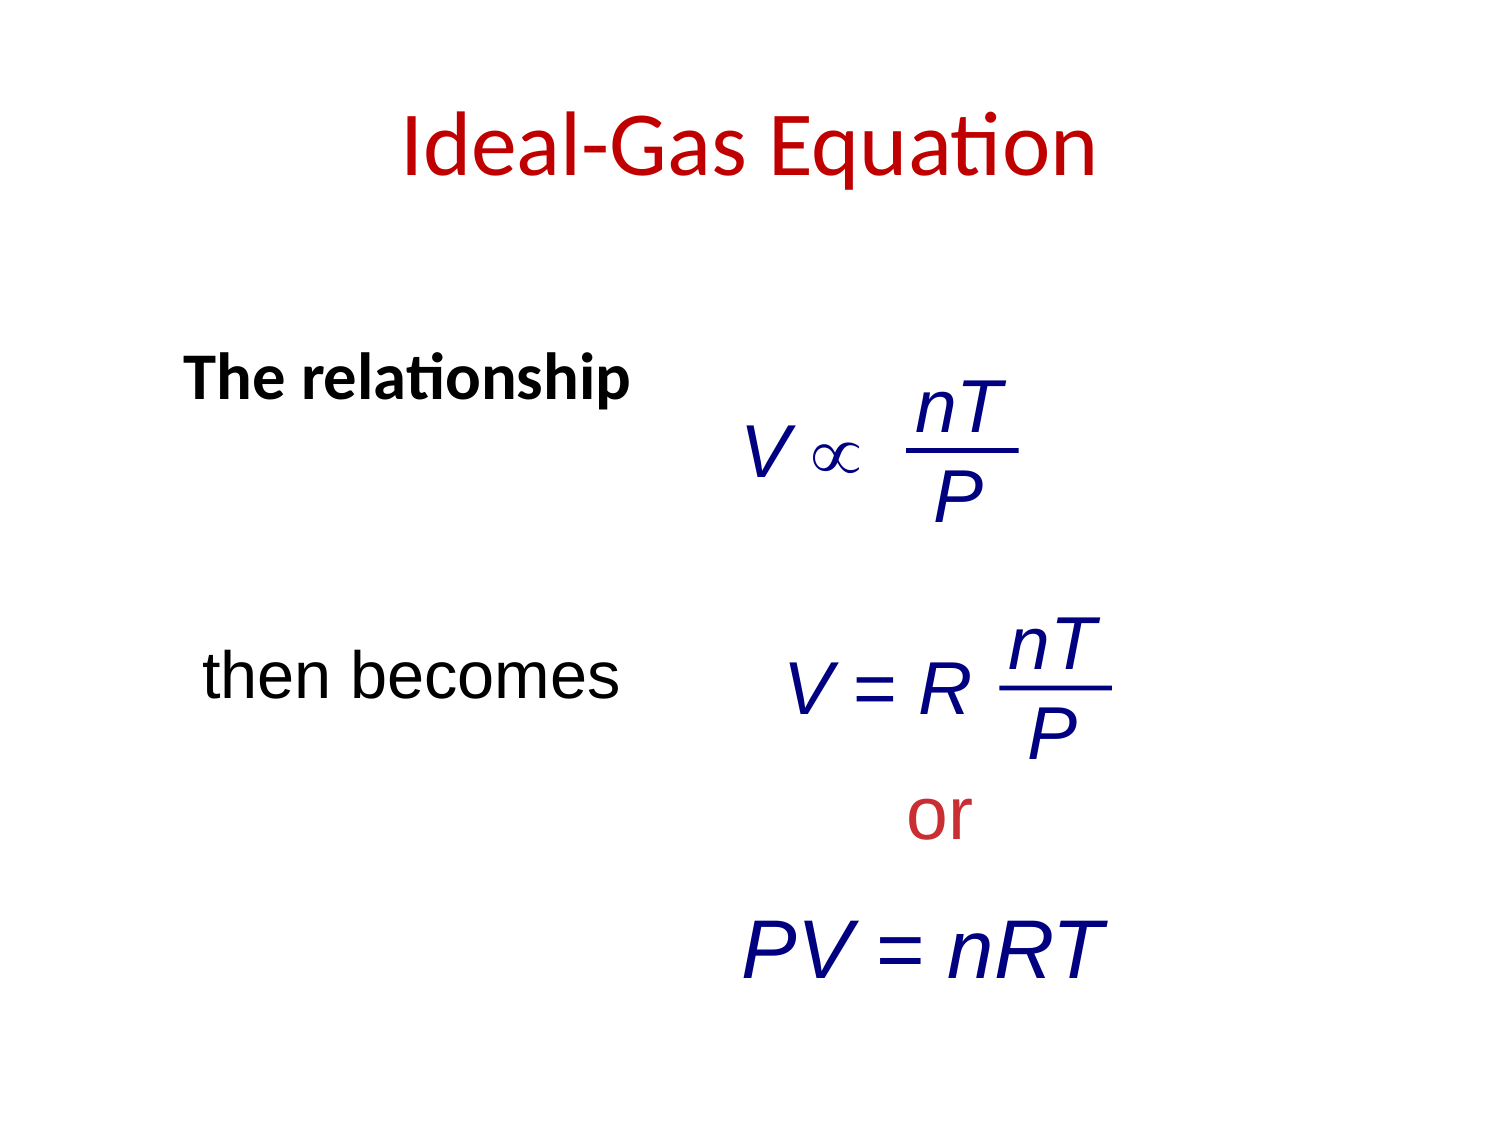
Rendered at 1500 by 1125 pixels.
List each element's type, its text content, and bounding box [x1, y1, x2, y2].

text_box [724, 349, 1019, 546]
text_box PV = nRT [727, 887, 1119, 1003]
text_box or [891, 791, 989, 862]
list The relationship [112, 324, 750, 425]
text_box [767, 587, 1113, 783]
text_box then becomes [187, 624, 637, 720]
title Ideal-Gas Equation [75, 45, 1425, 233]
